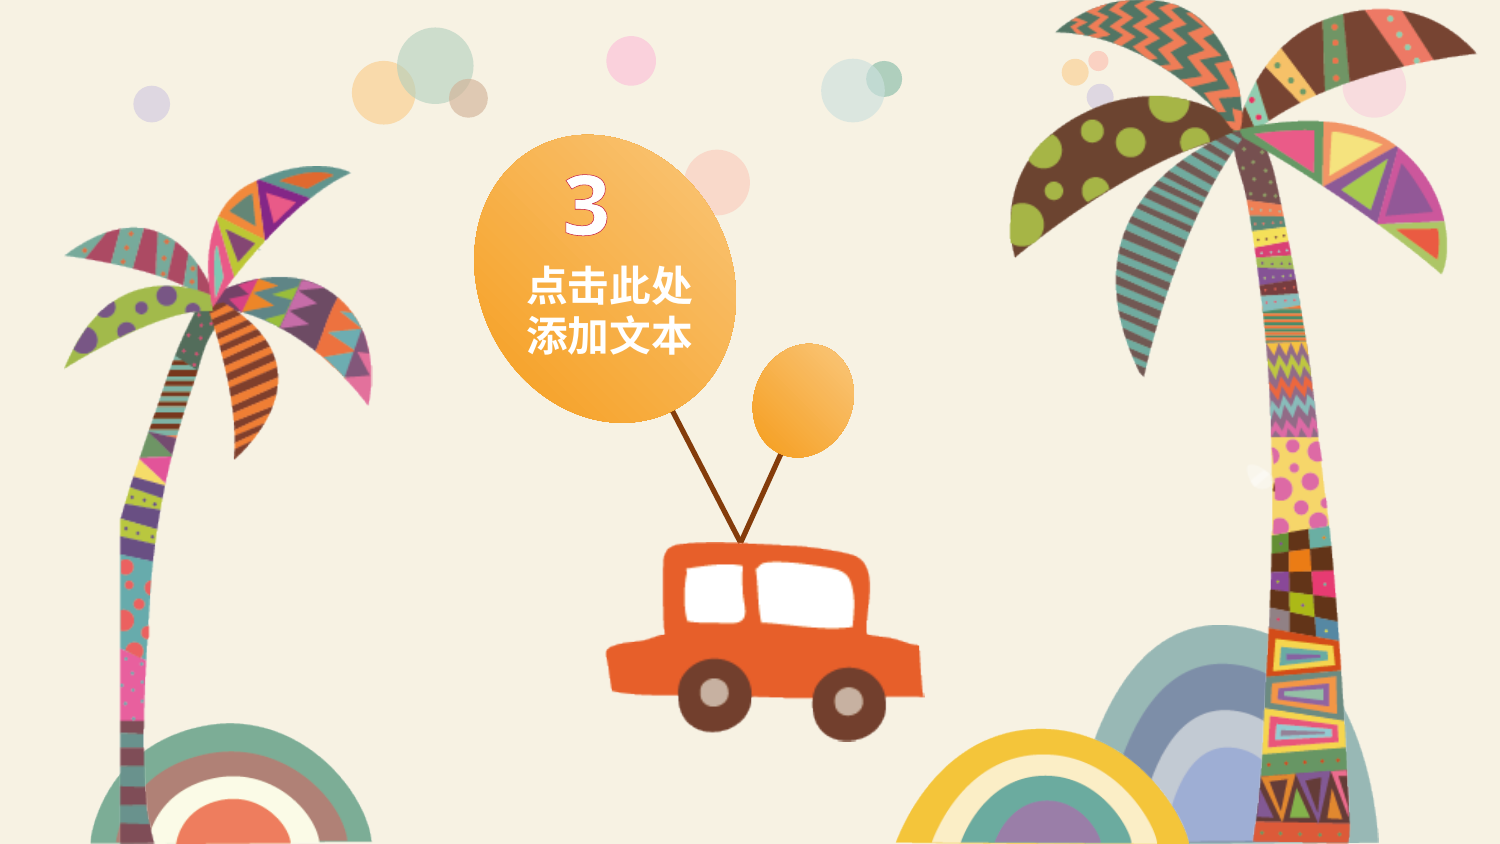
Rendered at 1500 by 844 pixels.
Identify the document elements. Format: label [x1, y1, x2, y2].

picture [605, 0, 1478, 844]
text_box [479, 130, 853, 543]
picture [64, 166, 373, 844]
